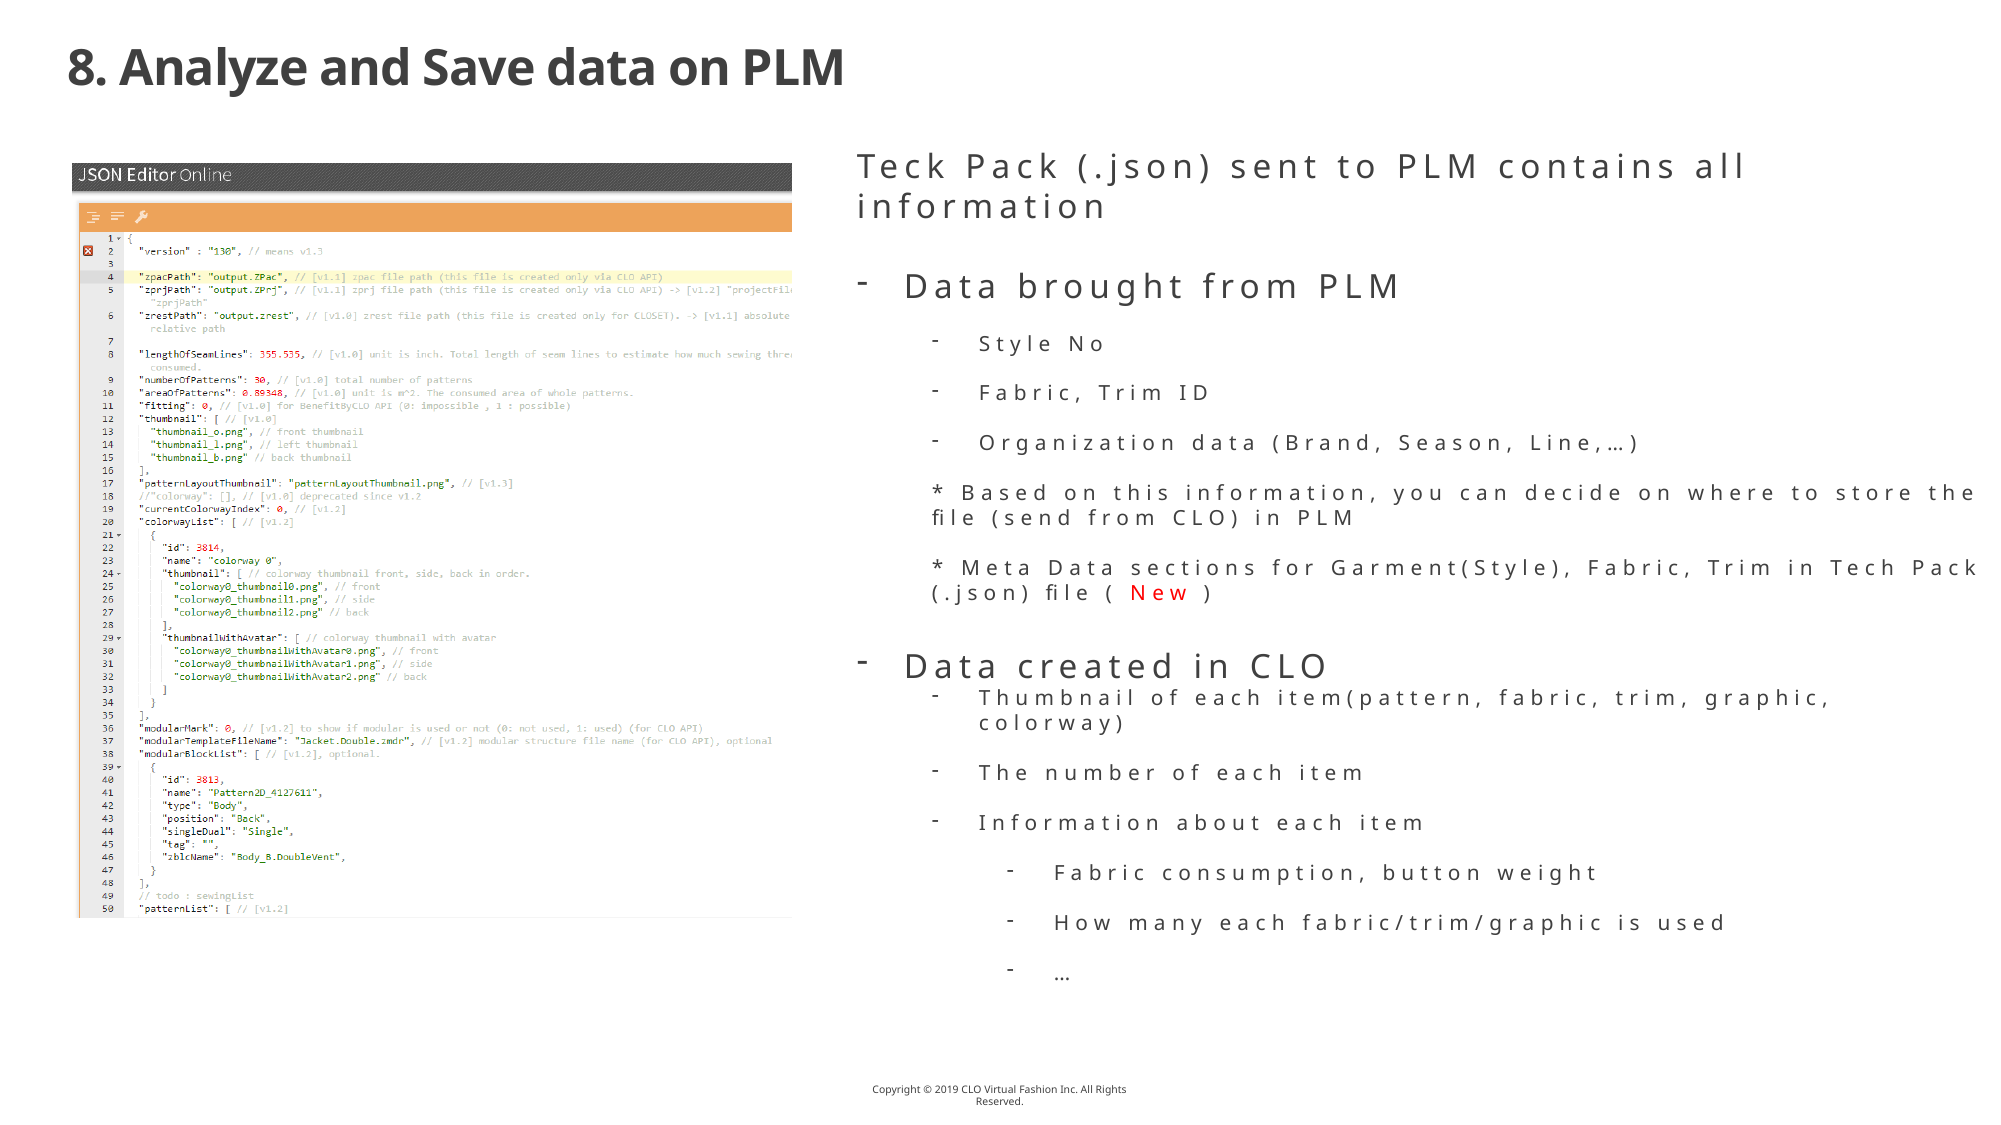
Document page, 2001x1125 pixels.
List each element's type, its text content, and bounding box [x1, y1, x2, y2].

picture [72, 163, 792, 918]
text_box 8. Analyze and Save data on PLM [52, 27, 862, 103]
text_box Copyright © 2019 CLO Virtual Fashion Inc. All Rights Reserved. [833, 1080, 1167, 1110]
text_box Teck Pack (.json) sent to PLM contains all information Data brought from PLM Style No Fabric, Trim ID Organization data (Brand, Season, Line,…) * Based on this information, you can decide on where to store the file (send from CLO) in PLM * Meta Data sections for Garment(Style), Fabric, Trim in Tech Pack (.json) file ( New ) Data created in CLO Thumbnail of each item(pattern, fabric, trim, graphic, colorway) The number of each item Information about each item Fabric consumption, button weight How many each fabric/trim/graphic is used … [841, 137, 2000, 1072]
